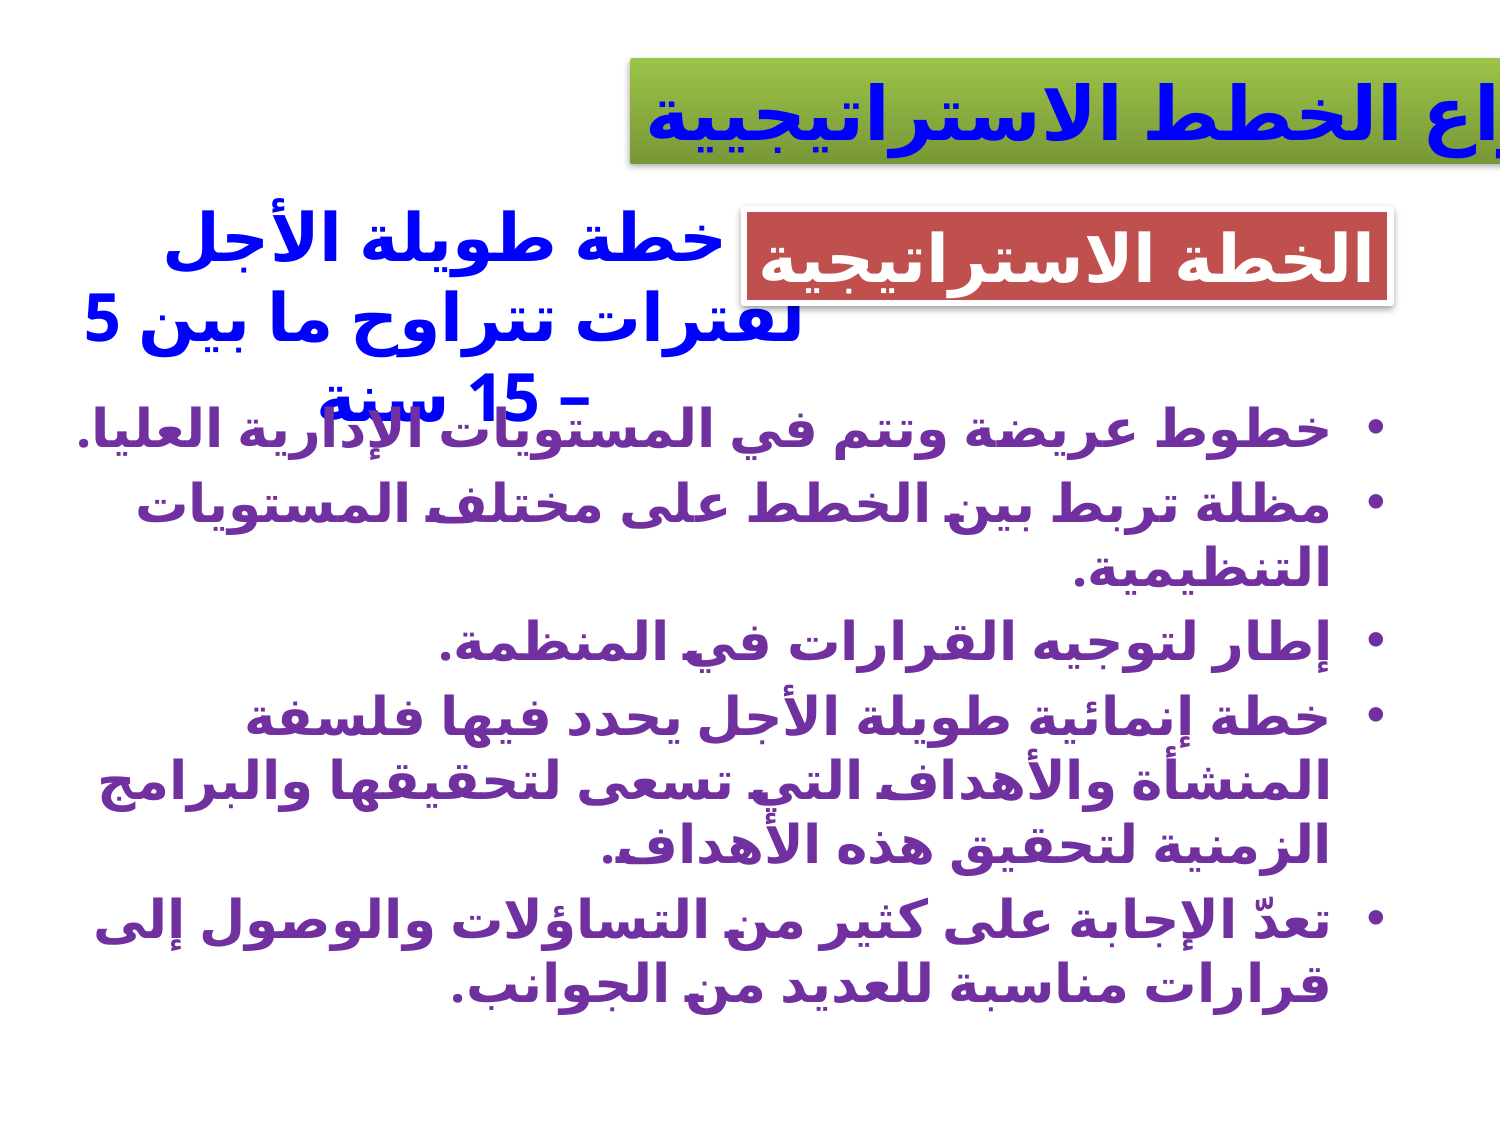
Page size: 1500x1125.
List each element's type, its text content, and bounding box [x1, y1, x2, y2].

text_box أنواع الخطط الاستراتيجيية [630, 58, 1500, 164]
list خطوط عريضة وتتم في المستويات الإدارية العليا. مظلة تربط بين الخطط على مختلف المستويات التنظيمية. إطار لتوجيه القرارات في المنظمة. خطة إنمائية طويلة الأجل يحدد فيها فلسفة المنشأة والأهداف التي تسعى لتحقيقها والبرامج الزمنية لتحقيق هذه الأهداف. تعدّ الإجابة على كثير من التساؤلات والوصول إلى قرارات مناسبة للعديد من الجوانب. [46, 386, 1397, 1032]
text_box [58, 187, 1392, 365]
